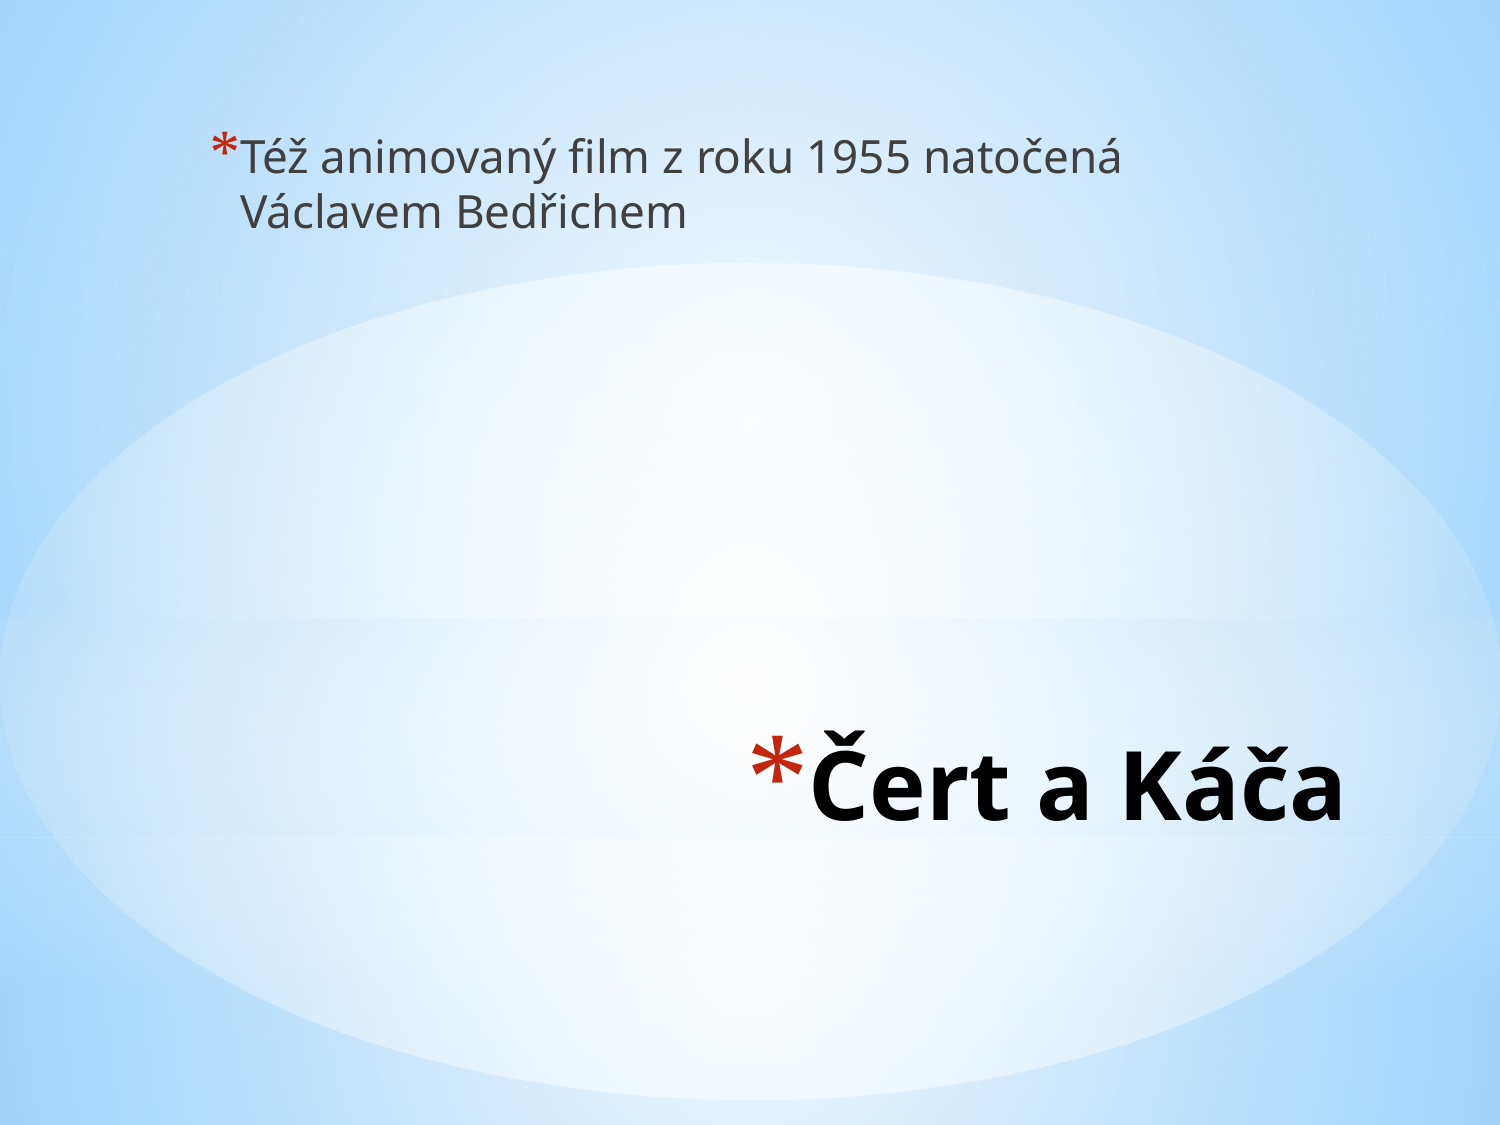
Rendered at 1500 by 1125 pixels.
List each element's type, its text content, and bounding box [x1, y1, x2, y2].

list Též animovaný film z roku 1955 natočená Václavem Bedřichem [187, 120, 1238, 690]
title Čert a Káča [294, 717, 1363, 905]
